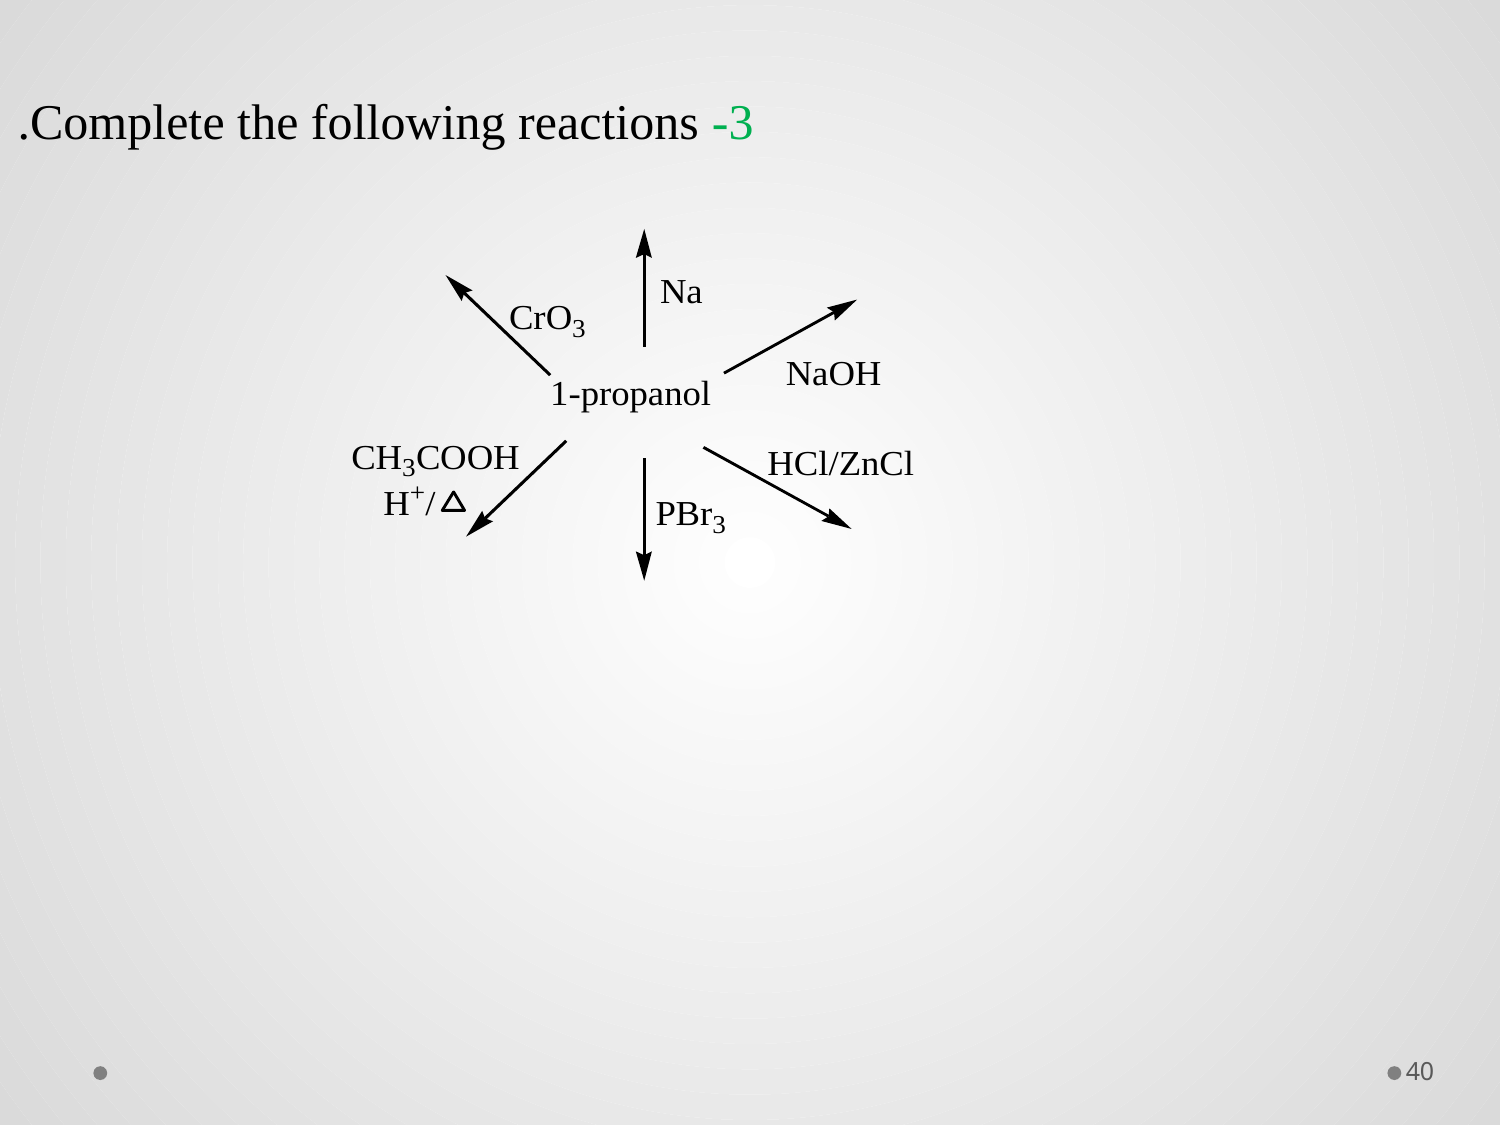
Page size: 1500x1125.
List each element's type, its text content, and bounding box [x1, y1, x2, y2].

text_box 3- Complete the following reactions. [2, 81, 769, 157]
picture [351, 222, 915, 587]
slide_number 40 [1401, 1042, 1494, 1103]
